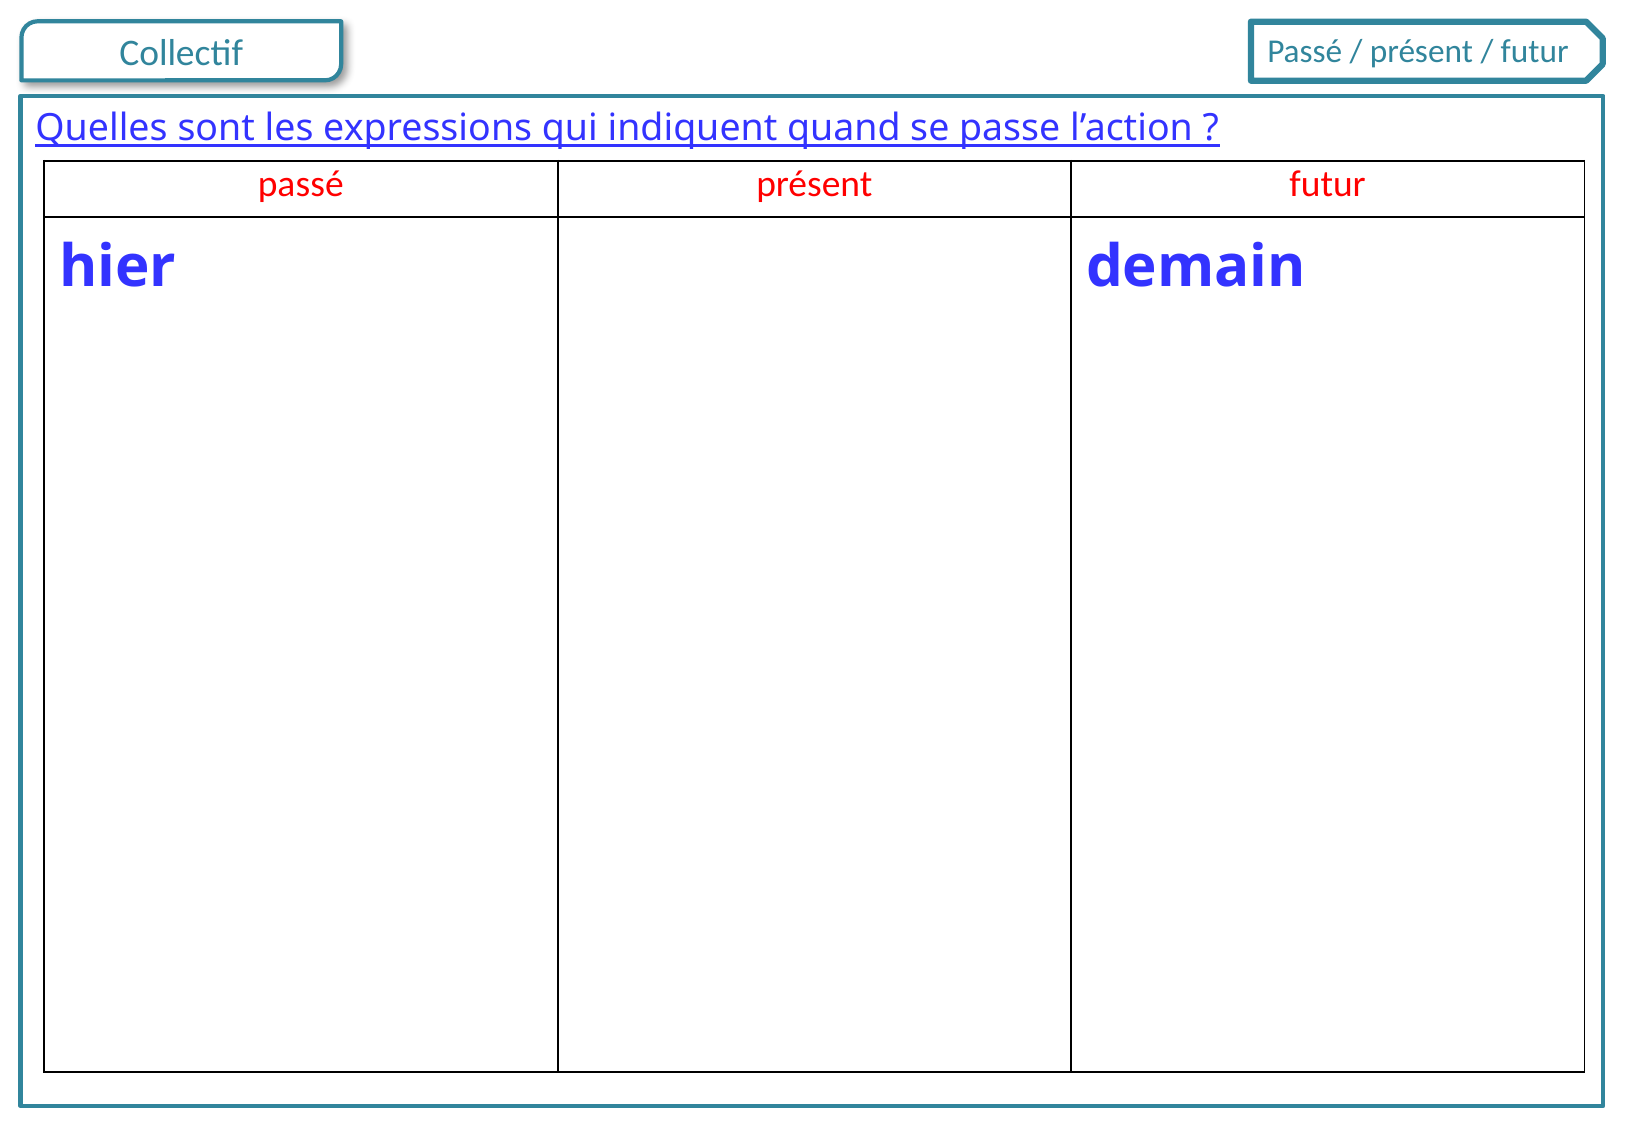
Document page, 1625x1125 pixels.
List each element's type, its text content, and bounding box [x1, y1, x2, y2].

table_header futur [1072, 162, 1584, 216]
table_header passé [45, 162, 557, 216]
list Passé / présent / futur [1251, 21, 1585, 81]
table_header présent [559, 162, 1070, 216]
table_cell hier [45, 218, 557, 1071]
table_cell demain [1072, 218, 1584, 1071]
table_cell [559, 218, 1070, 1071]
list Quelles sont les expressions qui indiquent quand se passe l’action ? [18, 94, 1605, 1108]
